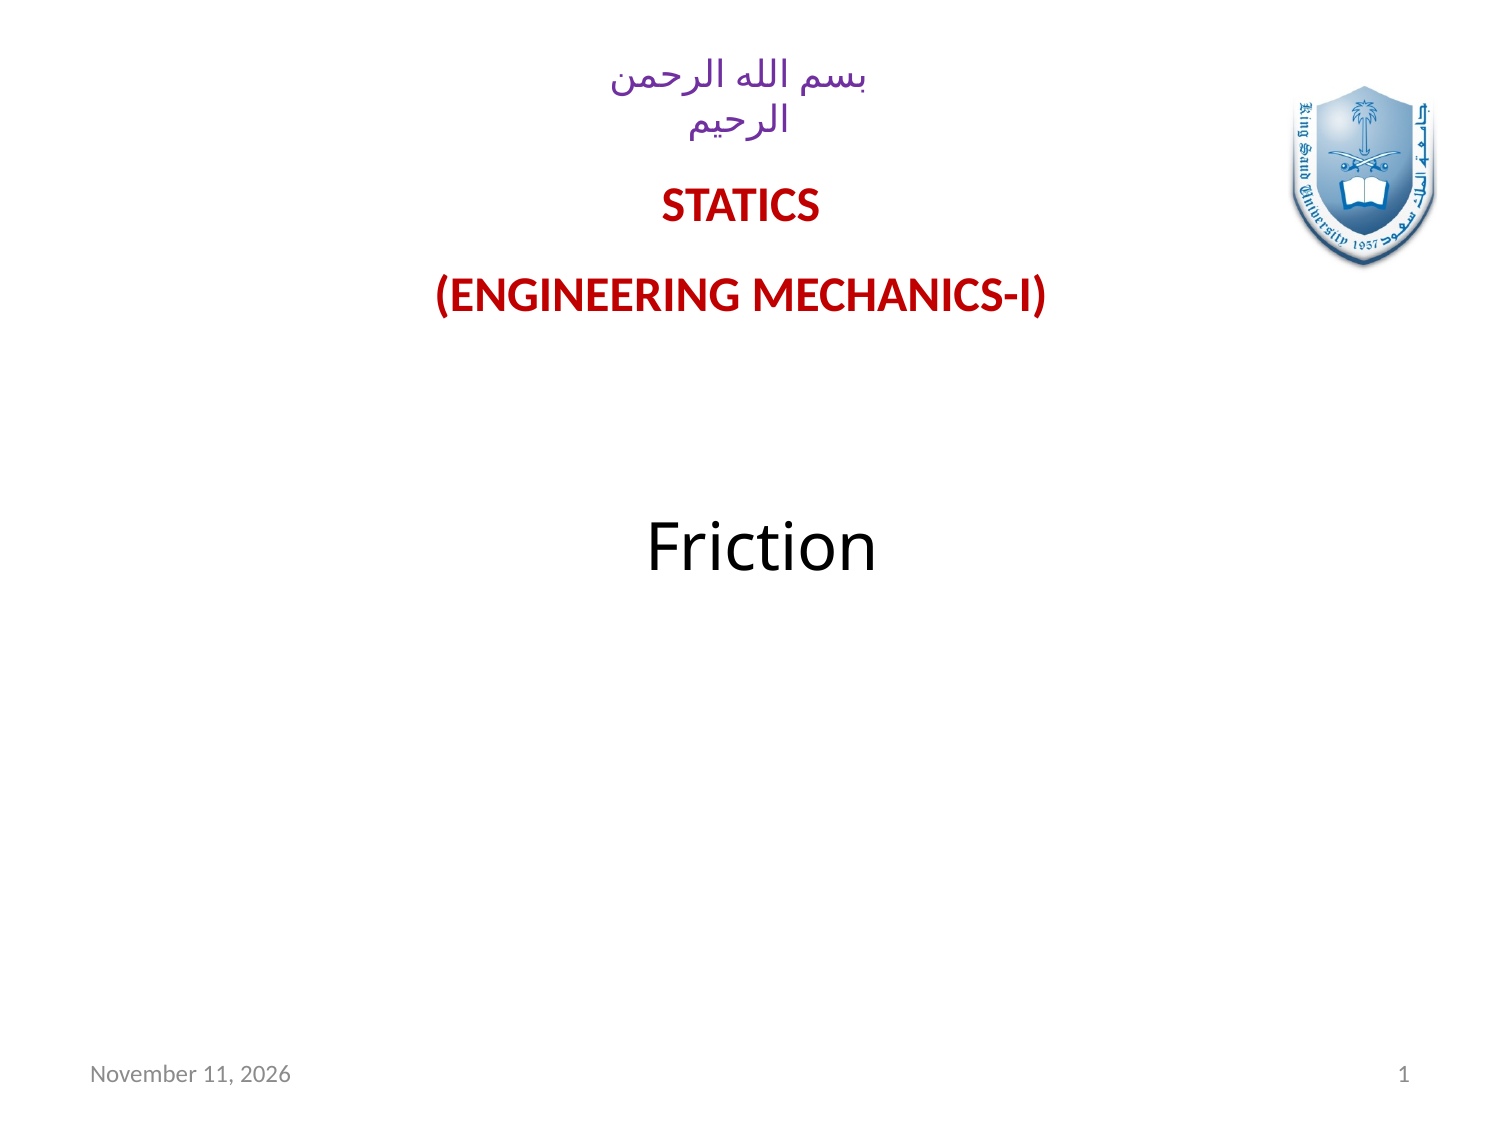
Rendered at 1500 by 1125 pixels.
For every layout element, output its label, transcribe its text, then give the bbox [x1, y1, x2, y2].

title STATICS (ENGINEERING MECHANICS-I) [225, 137, 1258, 325]
text_box بسم الله الرحمن الرحيم [561, 42, 917, 148]
picture [1287, 74, 1438, 273]
subtitle Friction [50, 437, 1475, 675]
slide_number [75, 1042, 425, 1103]
slide_number 1 [1074, 1042, 1425, 1103]
